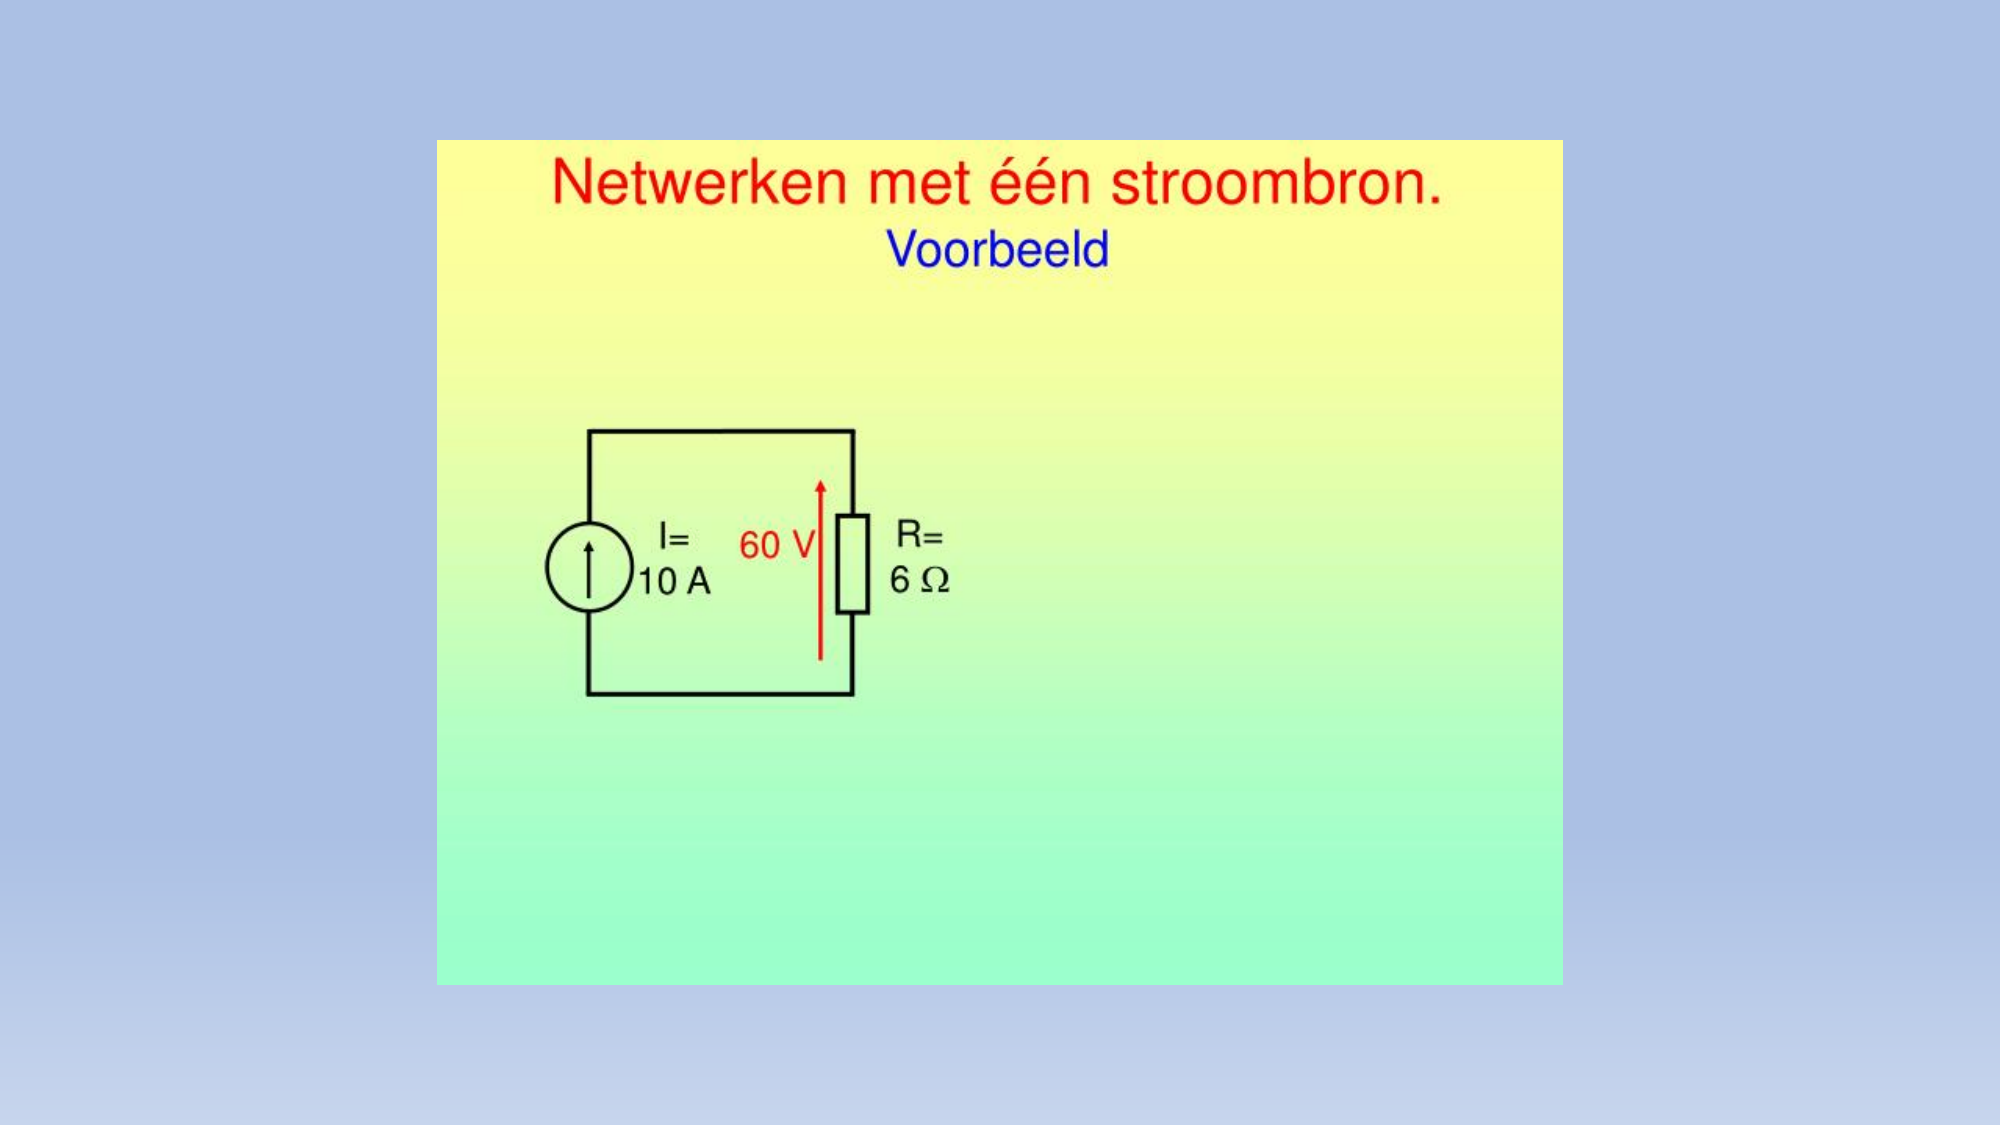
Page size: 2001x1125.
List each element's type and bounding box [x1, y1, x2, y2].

picture [437, 140, 1563, 985]
